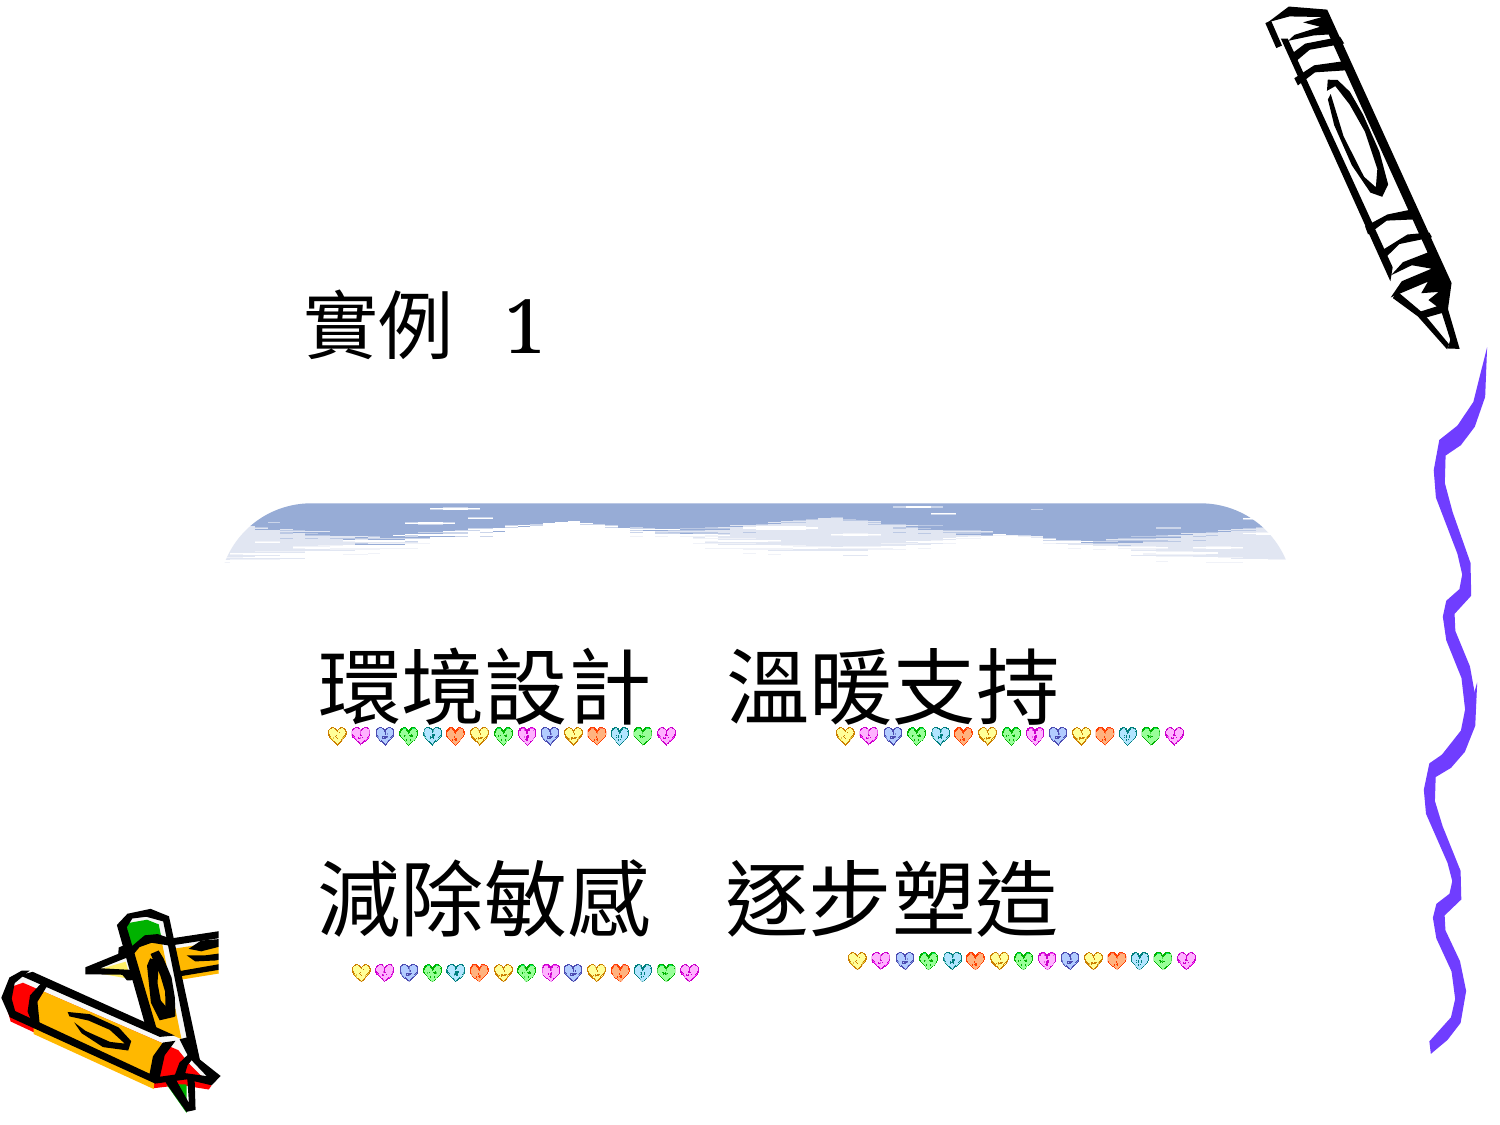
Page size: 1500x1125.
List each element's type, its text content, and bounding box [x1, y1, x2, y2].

picture [832, 727, 1187, 746]
text_box 實例 1 [70, 234, 780, 377]
picture [844, 952, 1199, 970]
picture [348, 963, 703, 982]
picture [324, 727, 679, 746]
text_box 環境設計 溫暖支持 減除敏感 逐步塑造 [218, 503, 1294, 1059]
